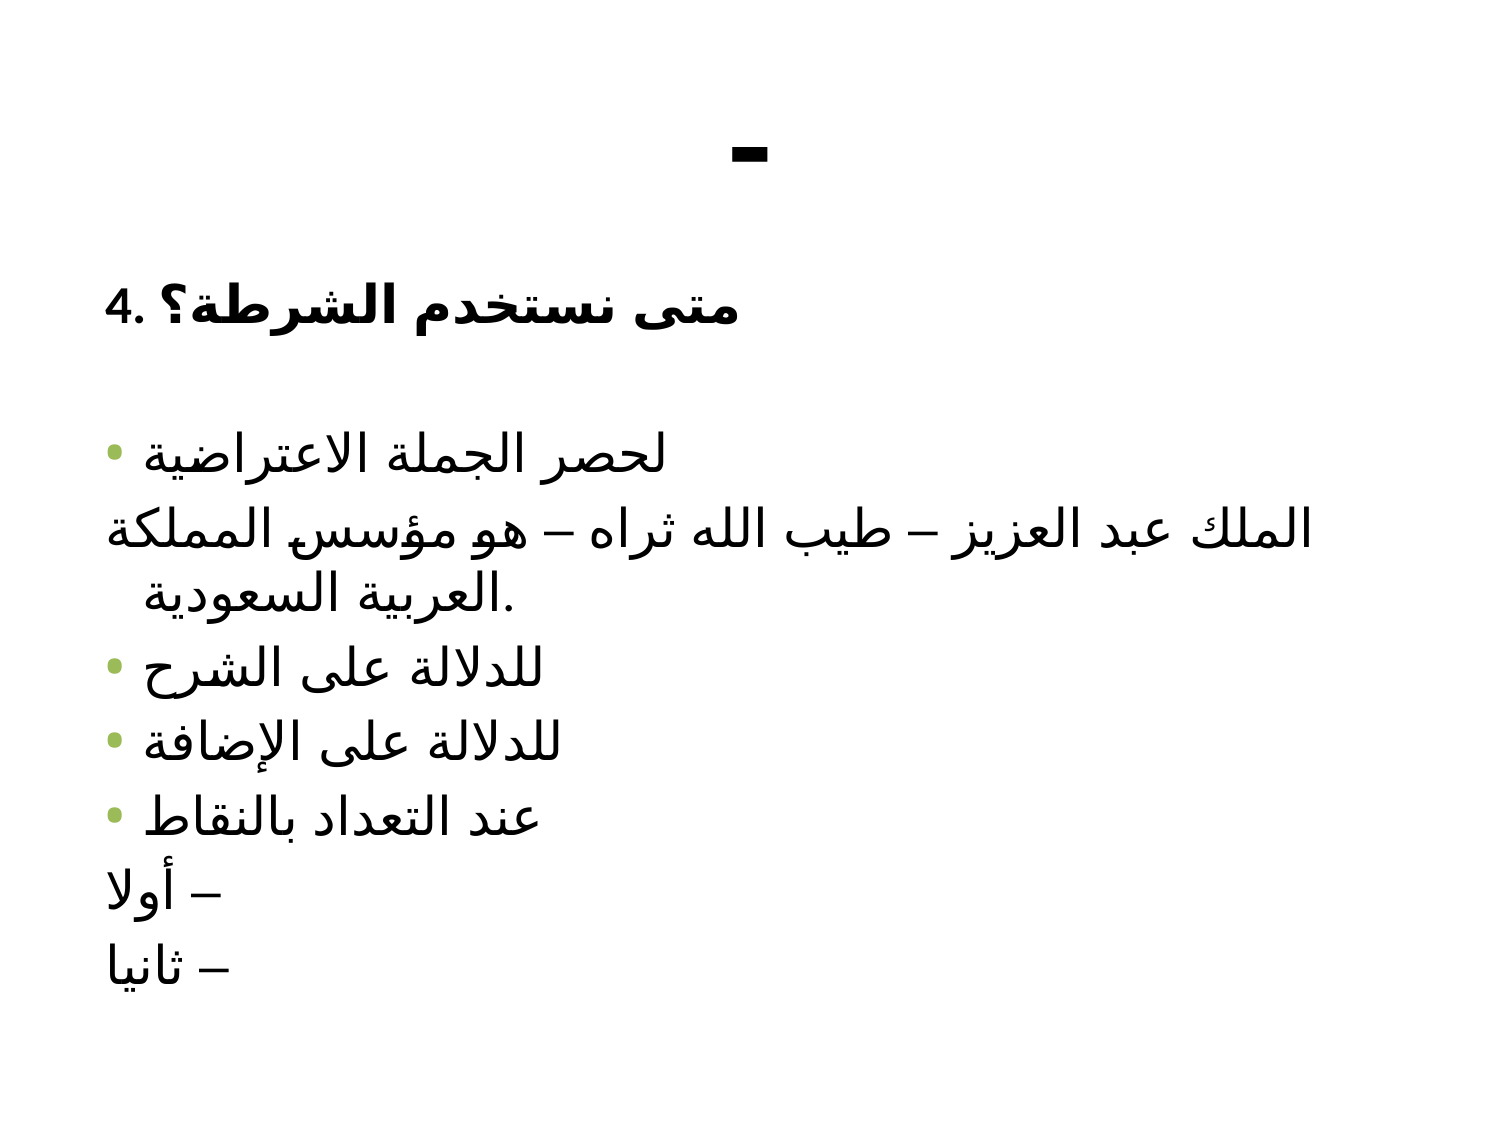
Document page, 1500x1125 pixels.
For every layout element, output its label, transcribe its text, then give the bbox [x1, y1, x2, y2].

title - [75, 45, 1425, 233]
list 4. متى نستخدم الشرطة؟ لحصر الجملة الاعتراضية الملك عبد العزيز – طيب الله ثراه – هو مؤسس المملكة العربية السعودية. للدلالة على الشرح للدلالة على الإضافة عند التعداد بالنقاط أولا – ثانيا – [75, 262, 1425, 1005]
